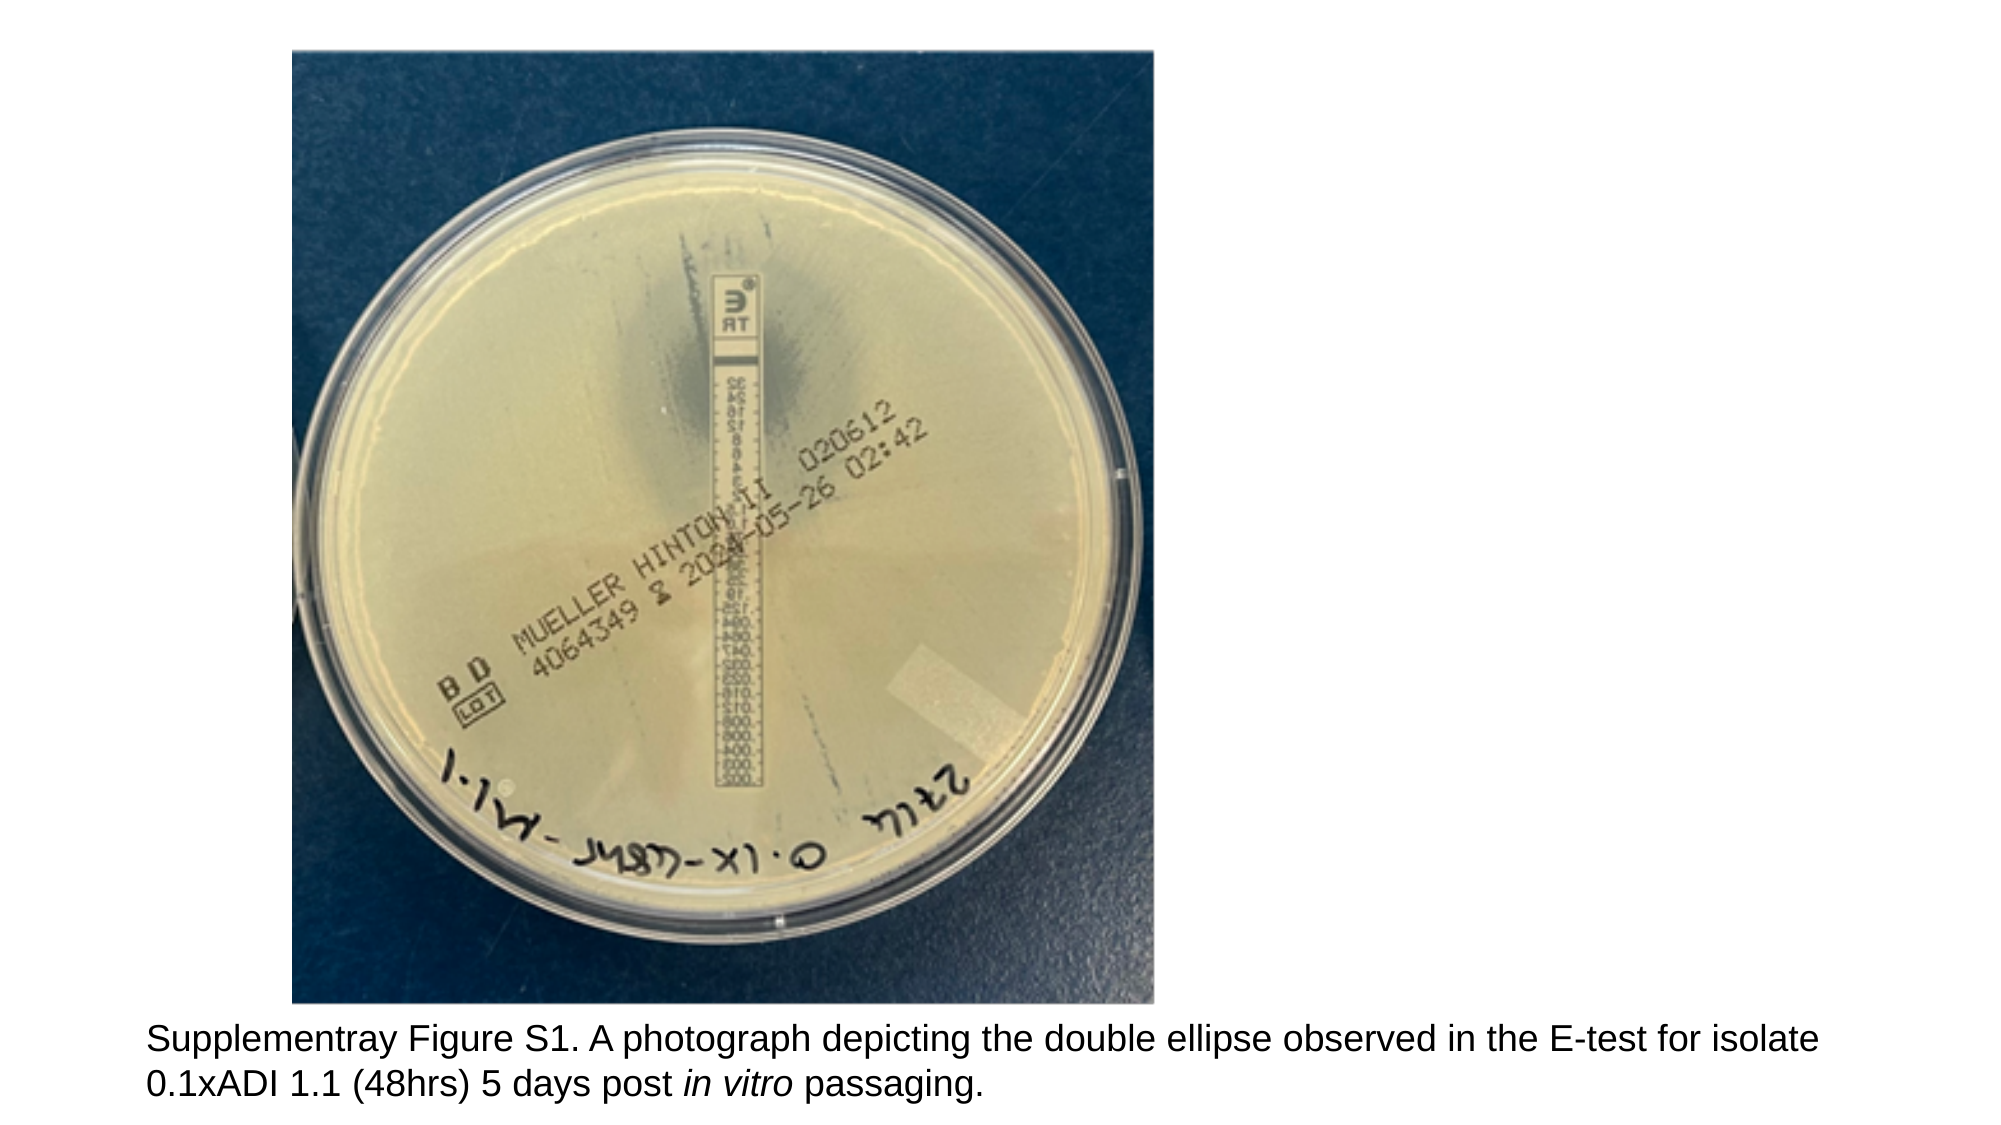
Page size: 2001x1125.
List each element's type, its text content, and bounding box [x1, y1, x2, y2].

picture [291, 46, 1157, 1008]
text_box Supplementray Figure S1. A photograph depicting the double ellipse observed in the E-test for isolate 0.1xADI 1.1 (48hrs) 5 days post in vitro passaging. [131, 1007, 1869, 1112]
